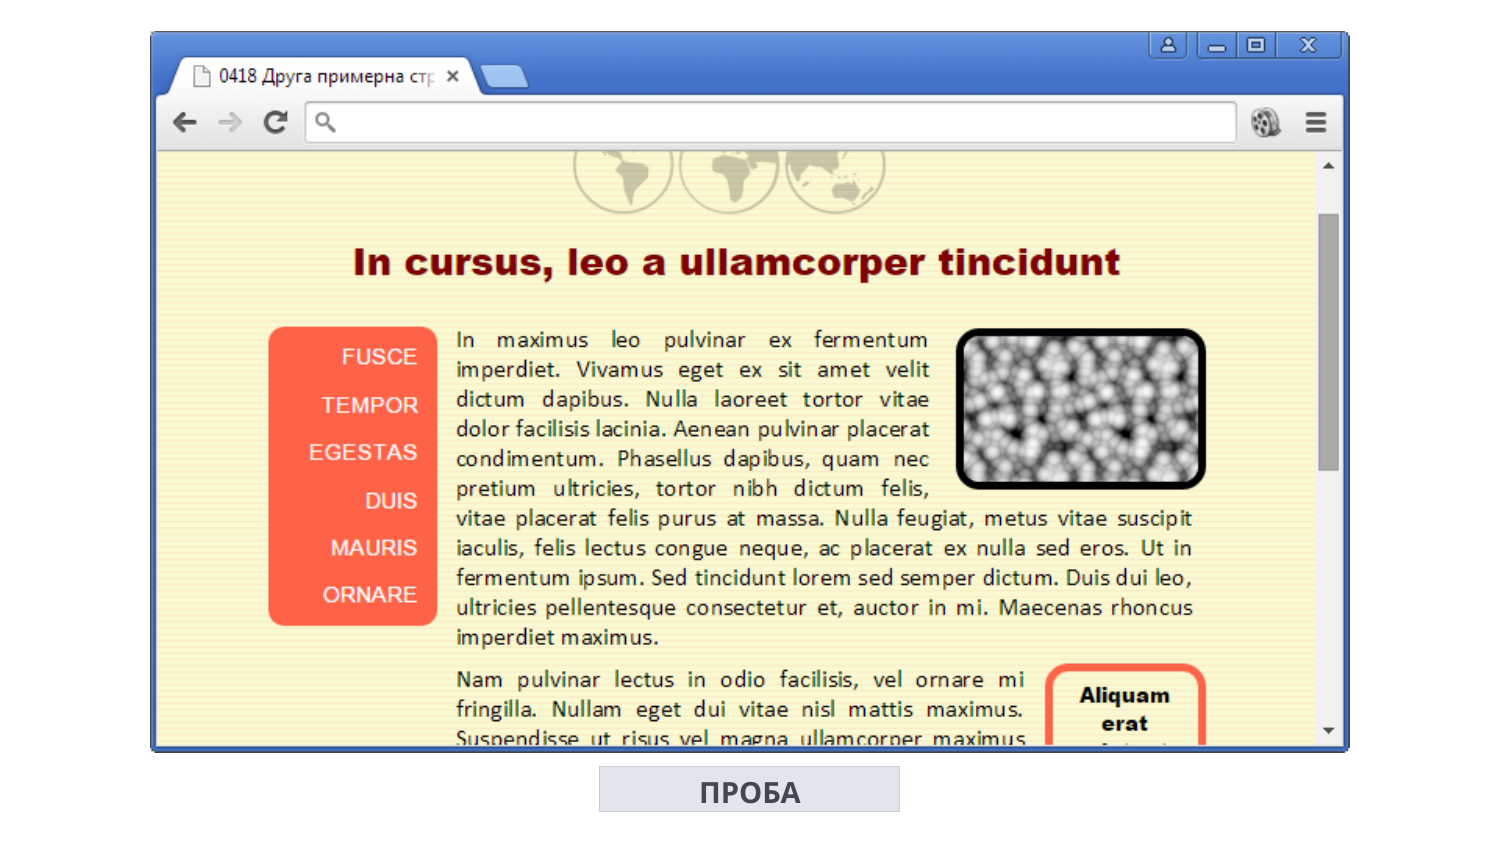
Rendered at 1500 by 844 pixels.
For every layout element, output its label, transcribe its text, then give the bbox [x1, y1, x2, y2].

picture [149, 31, 1351, 753]
text_box ПРОБА [599, 766, 900, 812]
